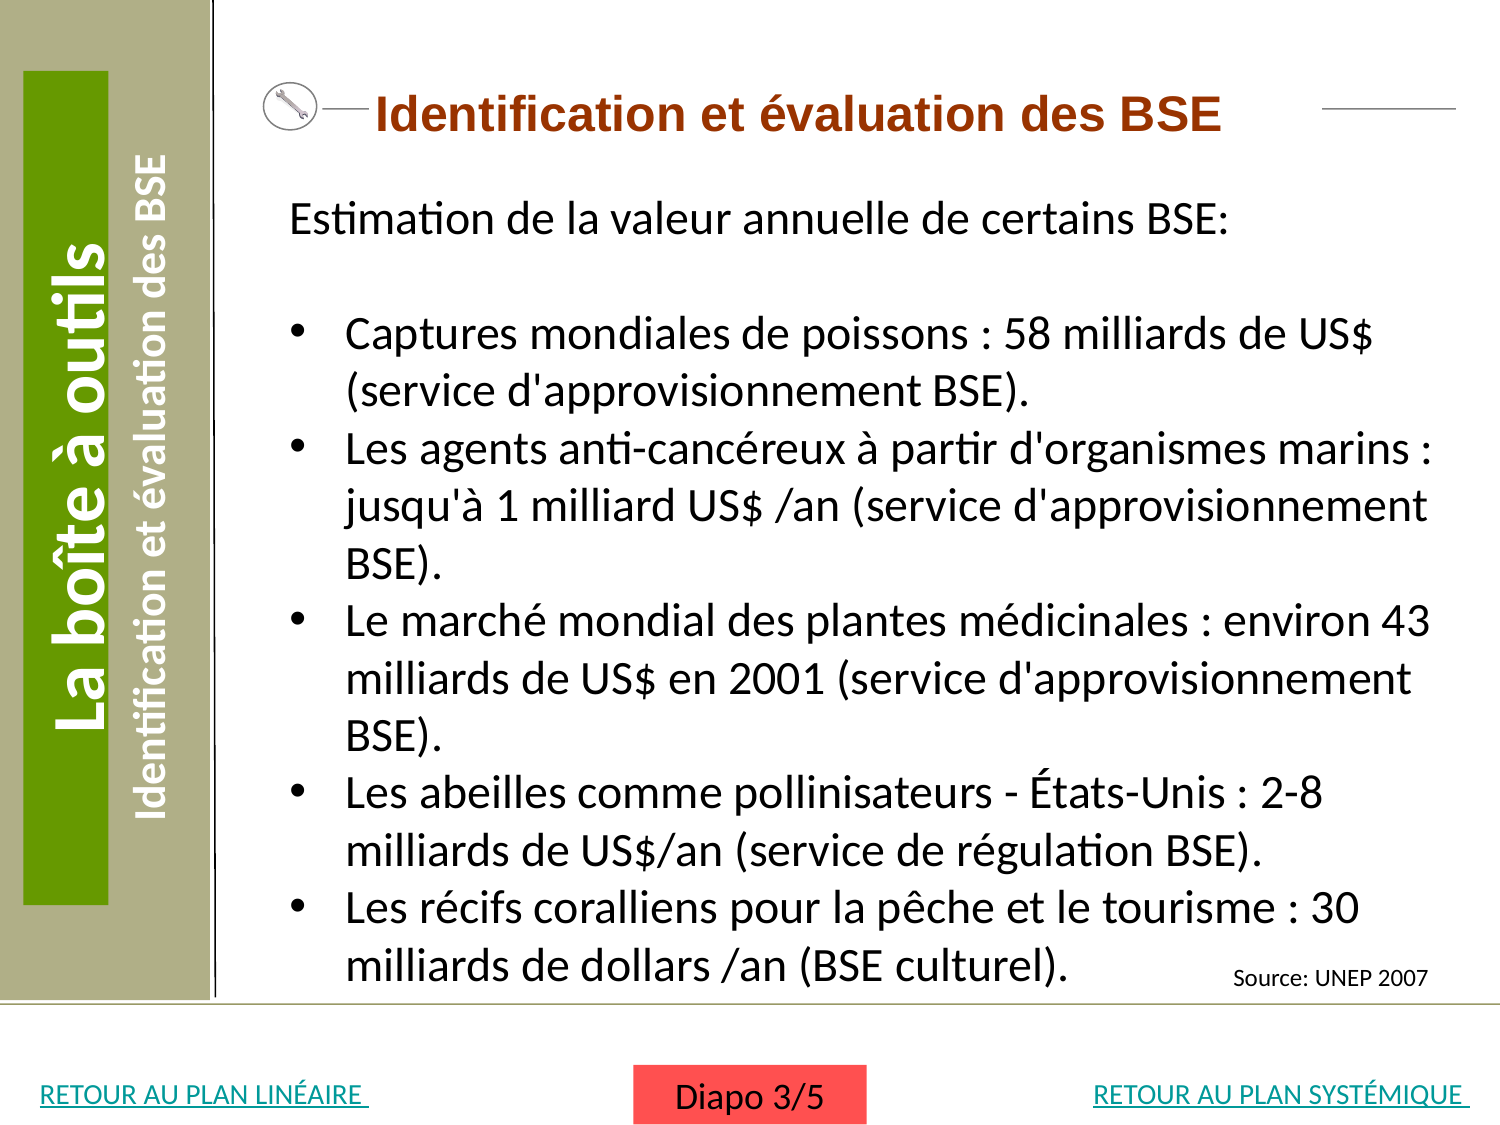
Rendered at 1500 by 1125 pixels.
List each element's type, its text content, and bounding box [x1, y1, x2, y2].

text_box La boîte à outils Identification et évaluation des BSE [23, 70, 109, 906]
picture [274, 89, 309, 120]
text_box [0, 0, 210, 1001]
text_box Identification et évaluation des BSE [369, 62, 1322, 161]
text_box Source: UNEP 2007 [1218, 954, 1445, 999]
text_box Estimation de la valeur annuelle de certains BSE: Captures mondiales de poissons : 58 milliards de US$ (service d'approvisionnement BSE). Les agents anti-cancéreux à partir d'organismes marins : jusqu'à 1 milliard US$ /an (service d'approvisionnement BSE). Le marché mondial des plantes médicinales : environ 43 milliards de US$ en 2001 (service d'approvisionnement BSE). Les abeilles comme pollinisateurs - États-Unis : 2-8 milliards de US$/an (service de régulation BSE). Les récifs coralliens pour la pêche et le tourisme : 30 milliards de dollars /an (BSE culturel). [274, 179, 1500, 977]
text_box [263, 82, 317, 121]
text_box RETOUR AU PLAN LINÉAIRE [27, 1063, 623, 1122]
text_box RETOUR AU PLAN SYSTÉMIQUE [819, 1063, 1482, 1122]
text_box Diapo 3/5 [633, 1064, 867, 1125]
